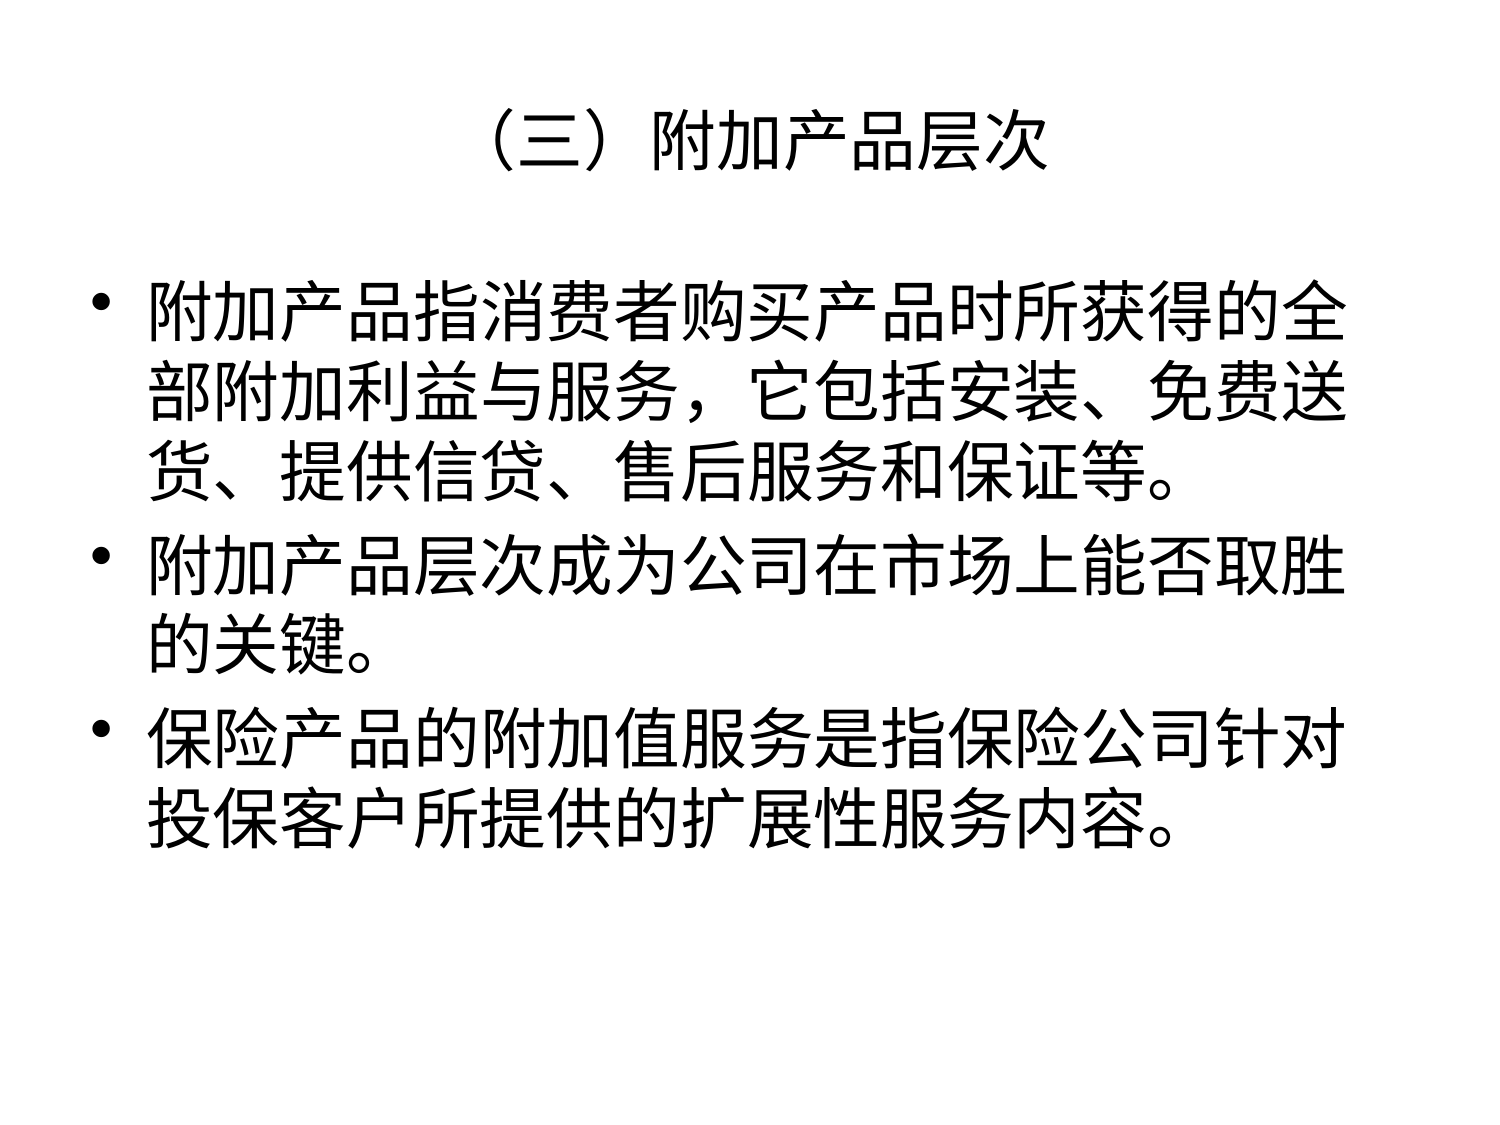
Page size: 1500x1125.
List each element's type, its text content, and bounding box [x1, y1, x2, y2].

list 附加产品指消费者购买产品时所获得的全部附加利益与服务，它包括安装、免费送货、提供信贷、售后服务和保证等。 附加产品层次成为公司在市场上能否取胜的关键。 保险产品的附加值服务是指保险公司针对投保客户所提供的扩展性服务内容。 [75, 262, 1425, 1005]
title （三）附加产品层次 [75, 45, 1425, 233]
